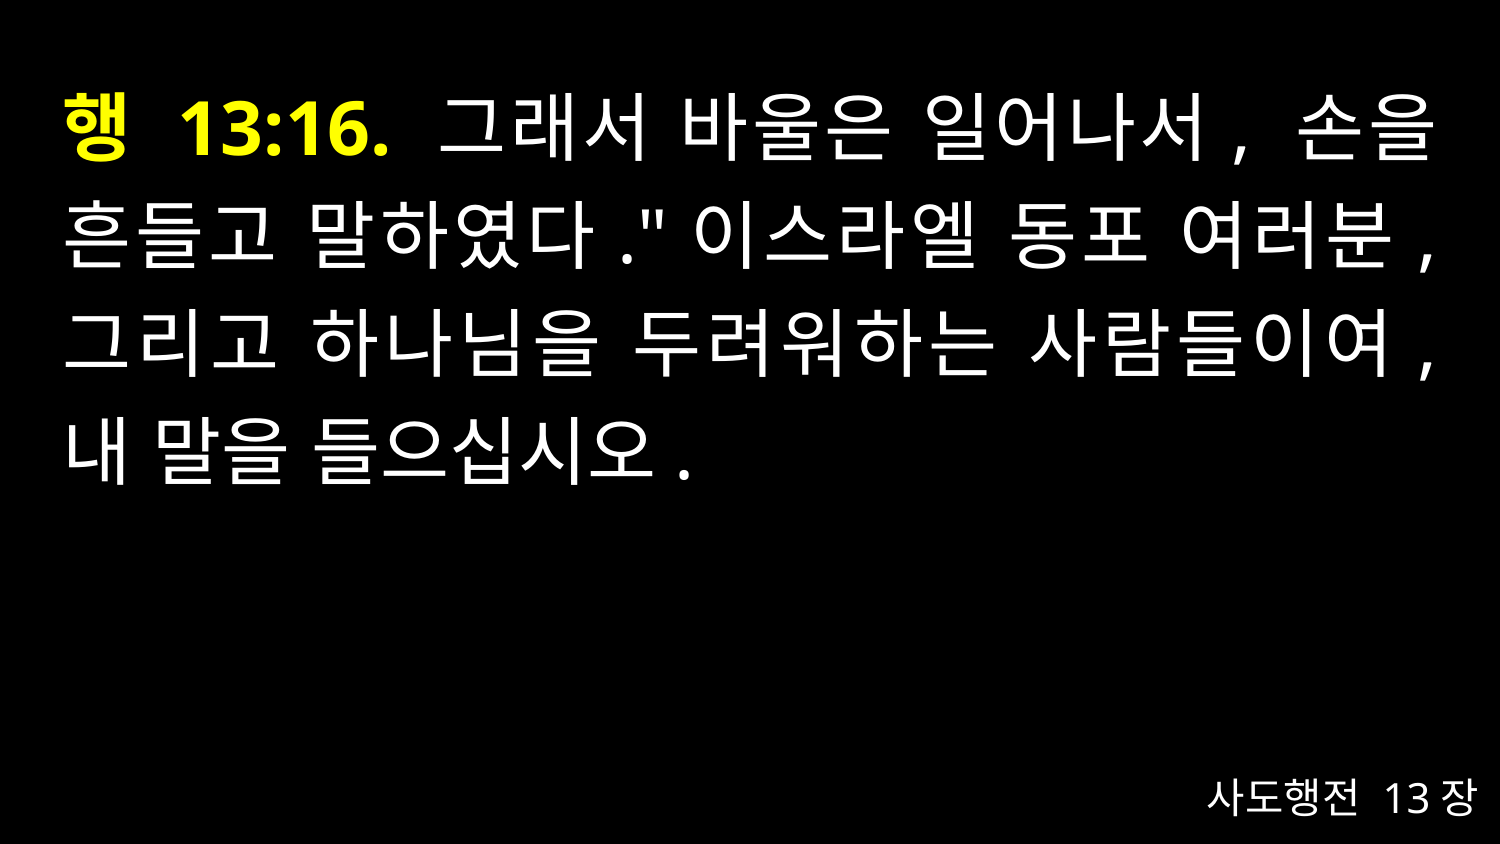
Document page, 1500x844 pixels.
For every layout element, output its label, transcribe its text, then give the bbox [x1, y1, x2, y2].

subtitle 사도행전 13장 [916, 770, 1500, 844]
title 행 13:16. 그래서 바울은 일어나서, 손을 흔들고 말하였다."이스라엘 동포 여러분, 그리고 하나님을 두려워하는 사람들이여, 내 말을 들으십시오. [0, 0, 1500, 844]
